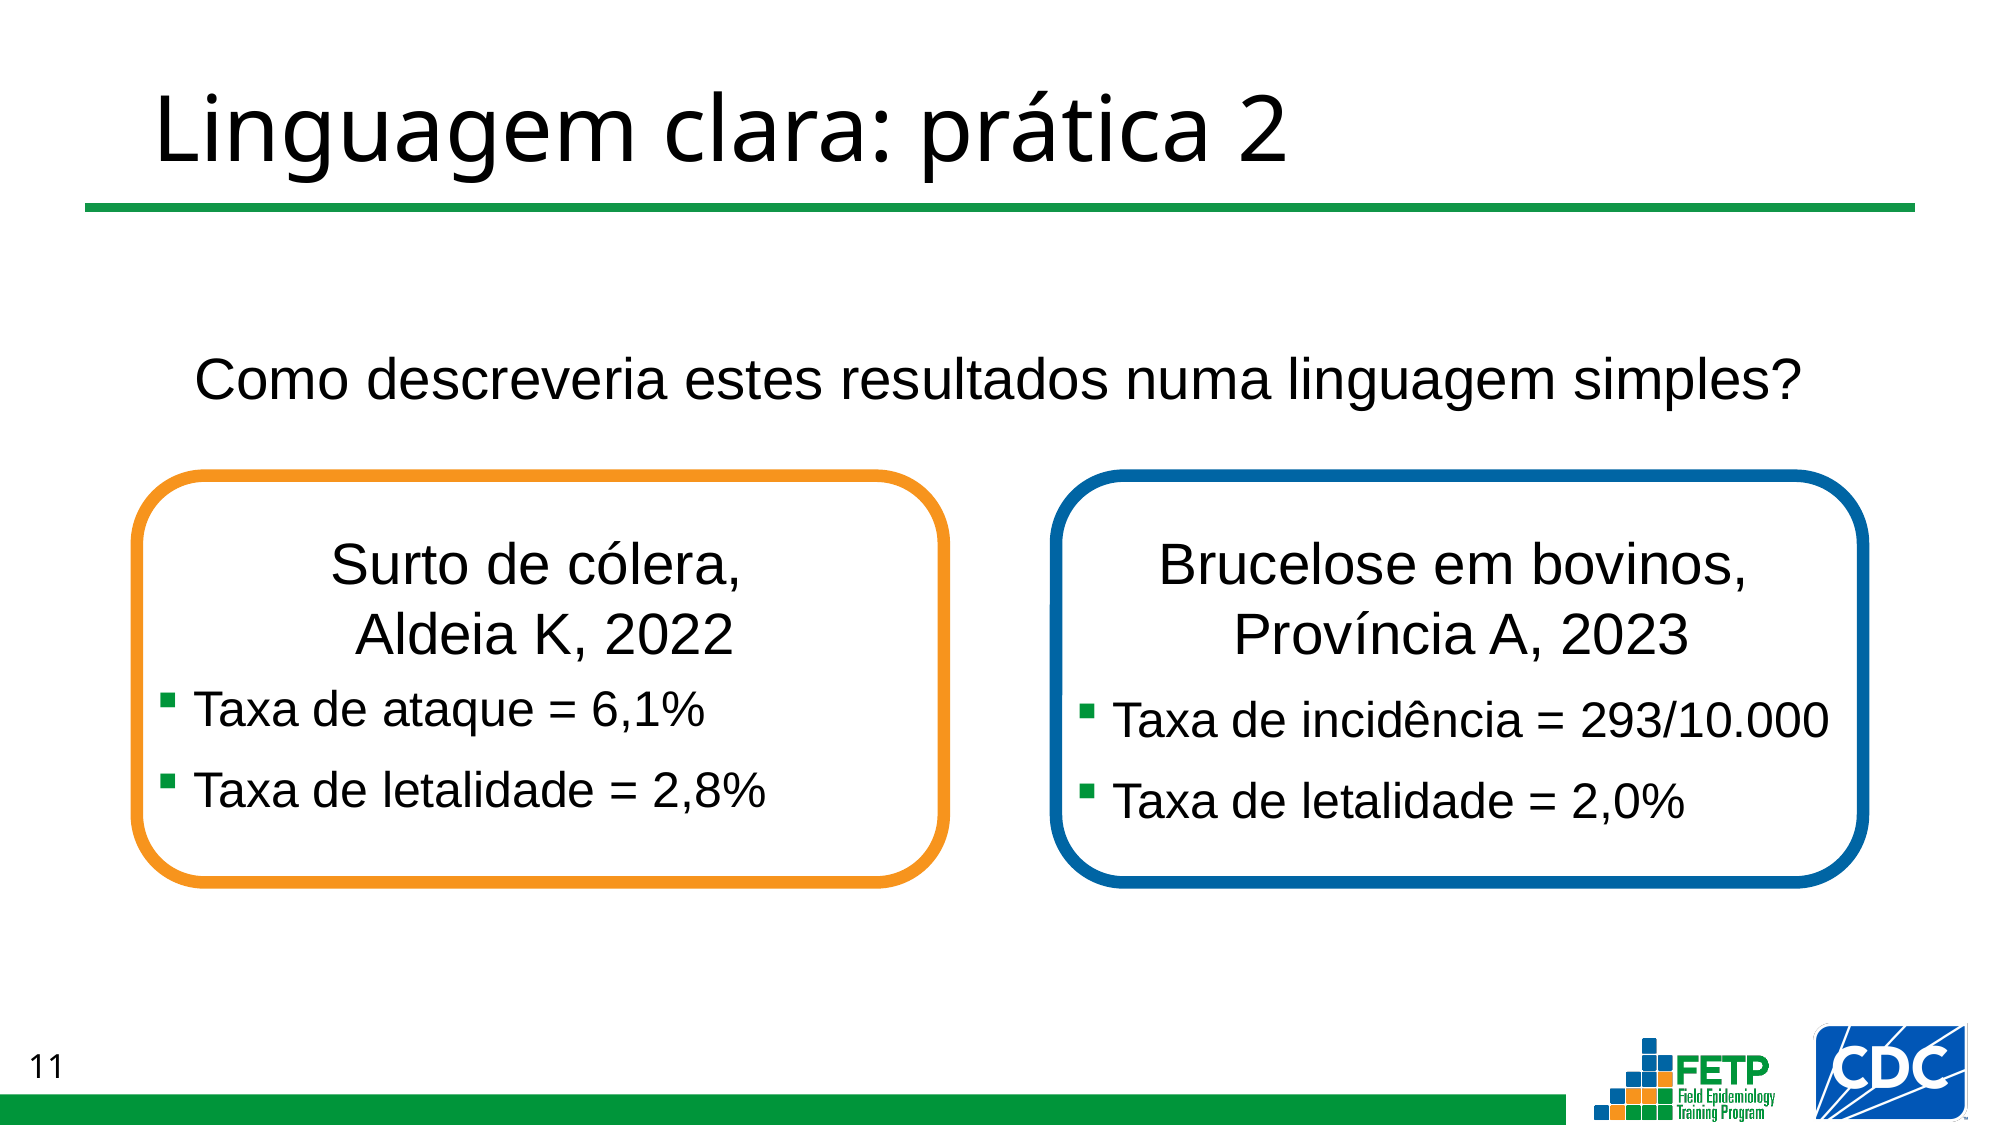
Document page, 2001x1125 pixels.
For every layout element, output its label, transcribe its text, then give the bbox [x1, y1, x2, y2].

picture [1813, 1023, 1968, 1122]
picture [1594, 1038, 1775, 1122]
list Como descreveria estes resultados numa linguagem simples? [137, 242, 1863, 1004]
text_box [1054, 474, 1865, 884]
title Linguagem clara: prática 2 [137, 75, 1863, 207]
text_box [136, 475, 949, 883]
